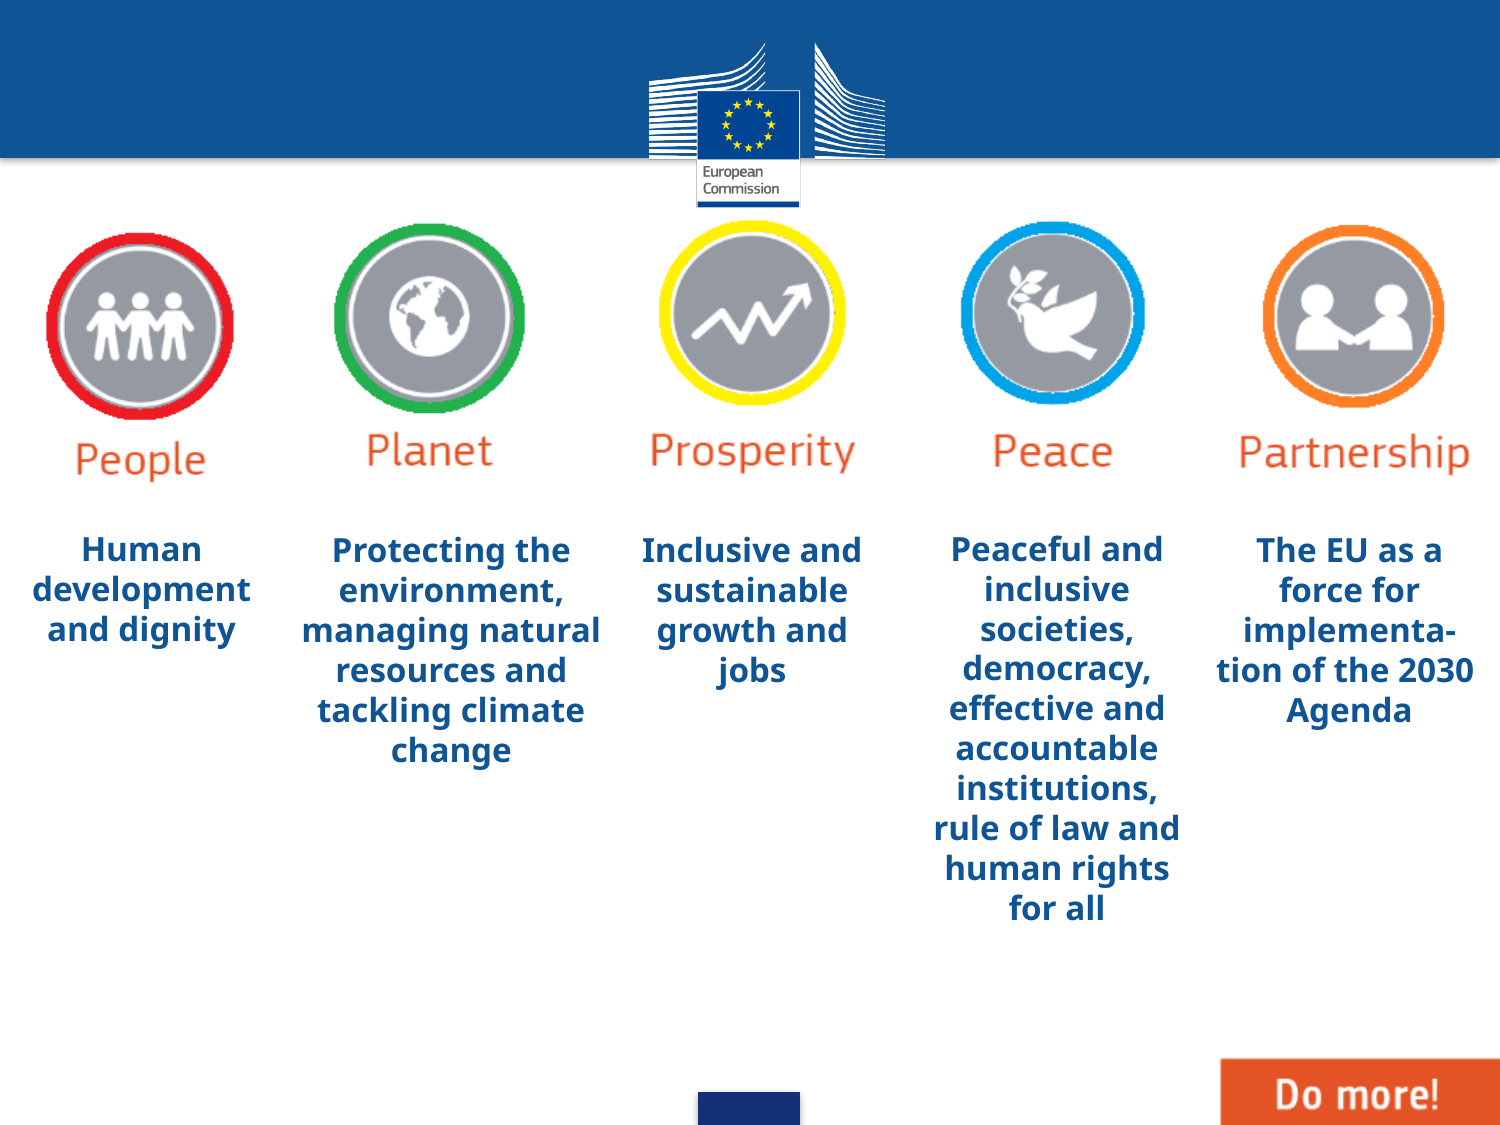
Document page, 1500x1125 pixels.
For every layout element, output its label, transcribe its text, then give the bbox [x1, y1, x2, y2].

text_box Inclusive and sustainable growth and jobs [625, 522, 880, 697]
text_box Protecting the environment, managing natural resources and tackling climate change [283, 522, 620, 777]
picture [1198, 191, 1500, 503]
picture [1215, 1049, 1500, 1125]
picture [619, 211, 892, 503]
picture [649, 42, 885, 208]
picture [325, 214, 540, 487]
picture [17, 211, 267, 517]
text_box Human development and dignity [0, 520, 284, 655]
text_box Peaceful and inclusive societies, democracy, effective and accountable institutions, rule of law and human rights for all [915, 520, 1200, 935]
picture [938, 187, 1178, 499]
text_box The EU as a force for implementa-tion of the 2030 Agenda [1199, 522, 1500, 737]
